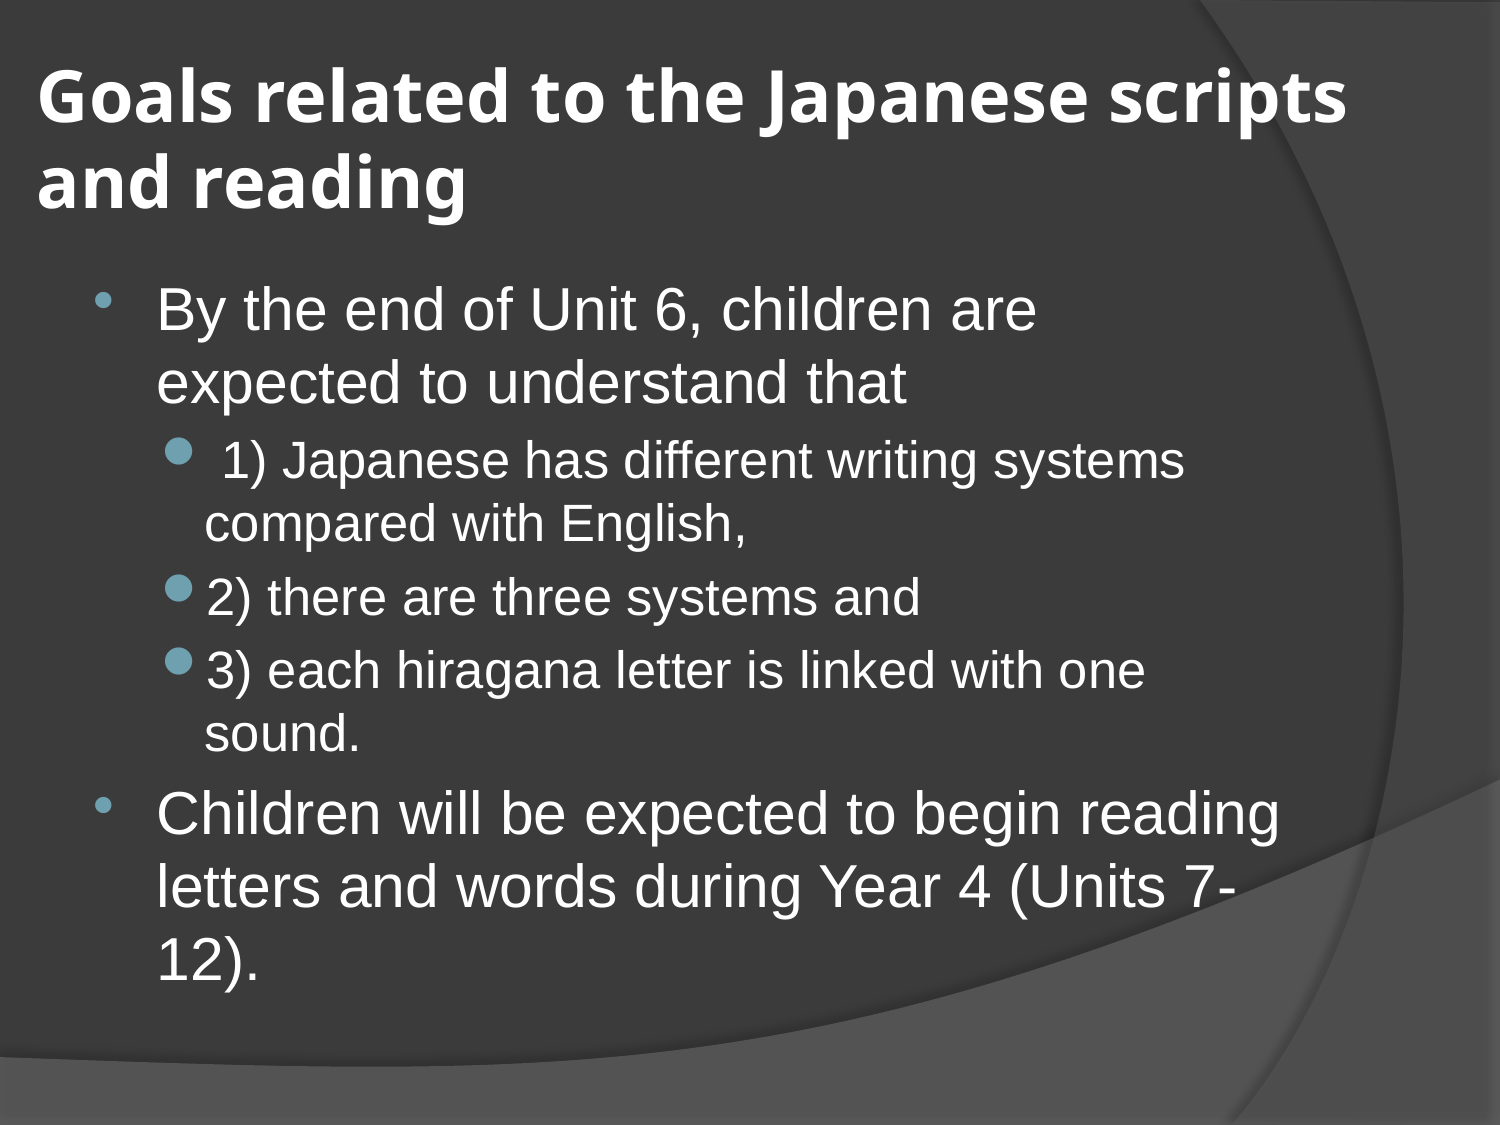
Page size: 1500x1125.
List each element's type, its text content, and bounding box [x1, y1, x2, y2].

title Goals related to the Japanese scripts and reading [29, 42, 1471, 231]
list By the end of Unit 6, children are expected to understand that 1) Japanese has different writing systems compared with English, 2) there are three systems and 3) each hiragana letter is linked with one sound. Children will be expected to begin reading letters and words during Year 4 (Units 7-12). [75, 262, 1300, 1005]
